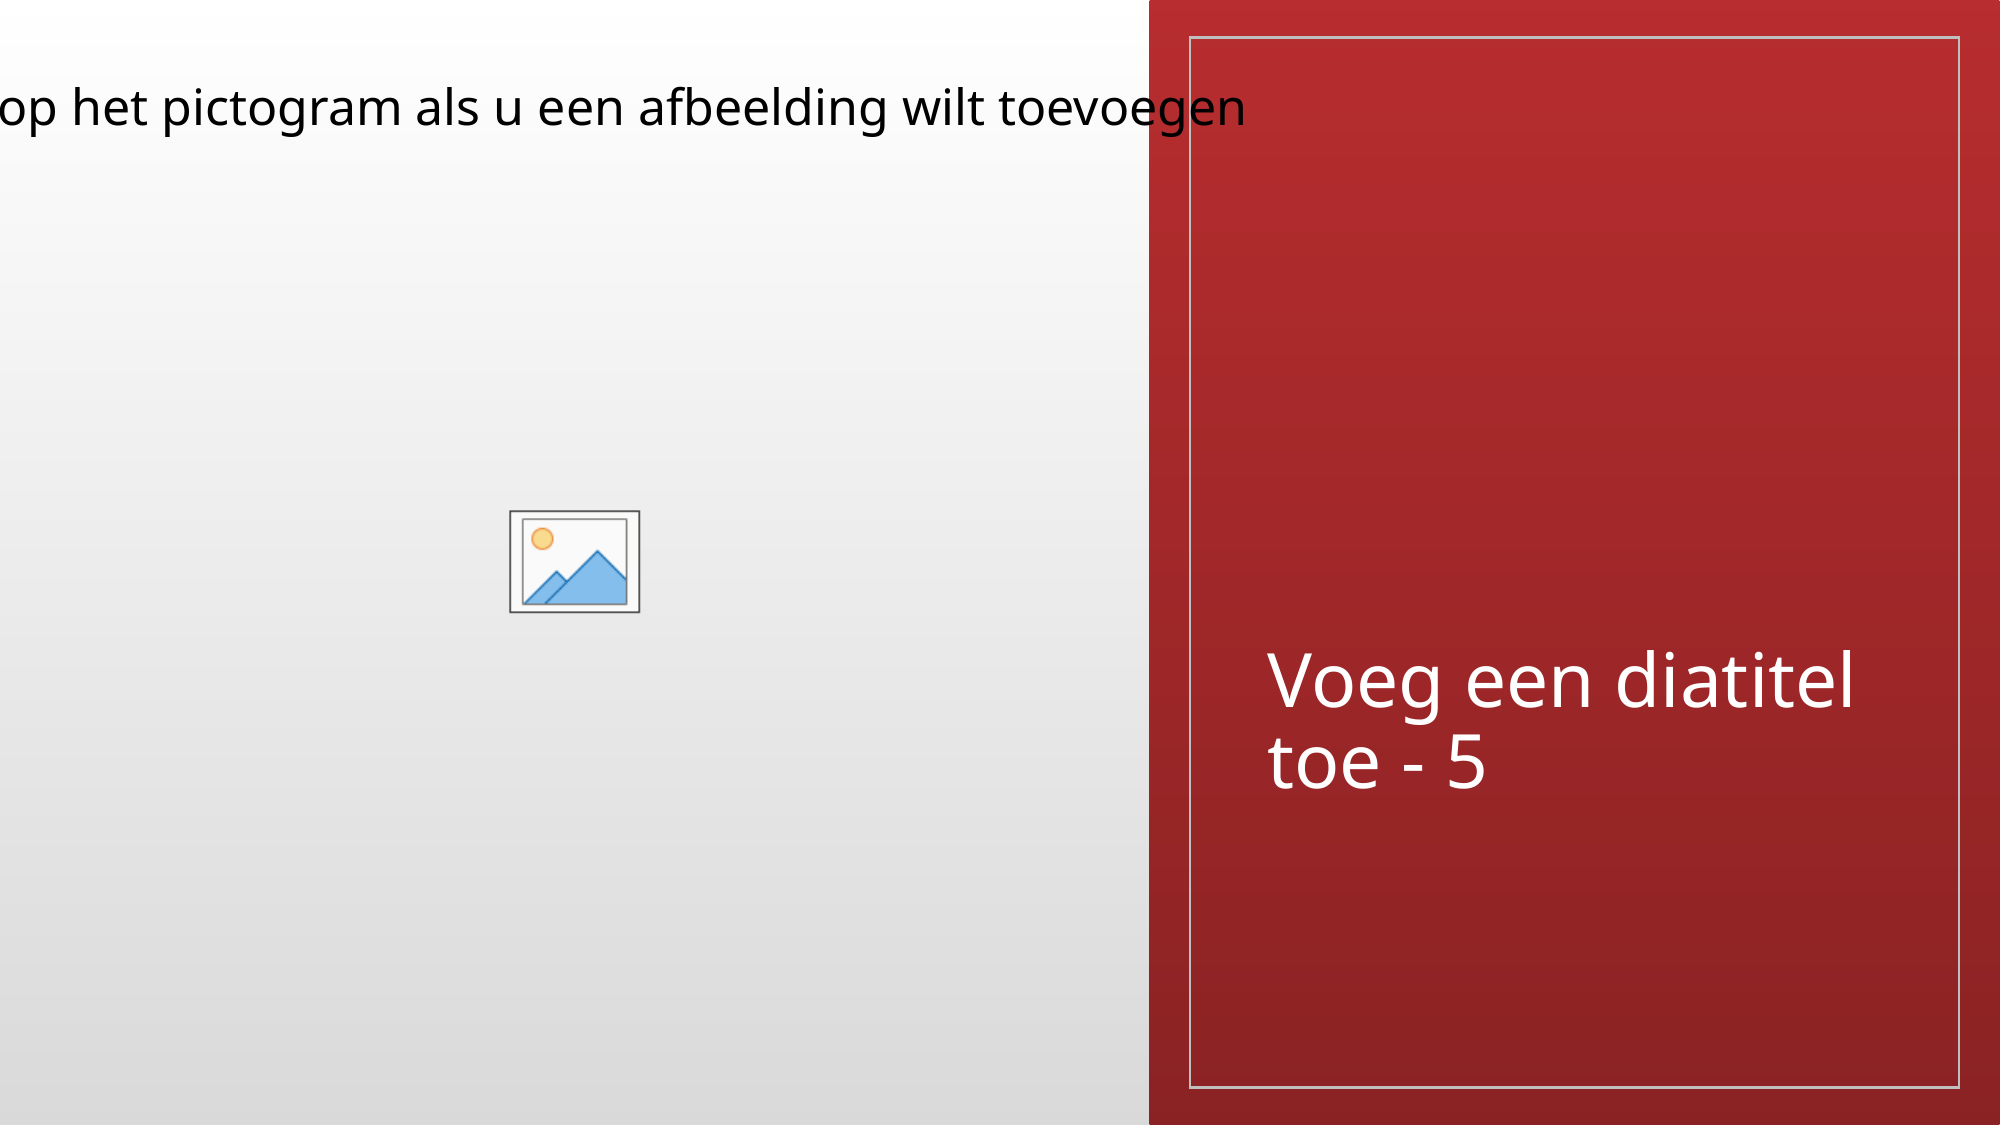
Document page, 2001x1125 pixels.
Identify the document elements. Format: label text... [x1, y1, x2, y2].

title Voeg een diatitel toe - 5 [1252, 525, 1898, 813]
picture [0, 0, 1150, 1125]
